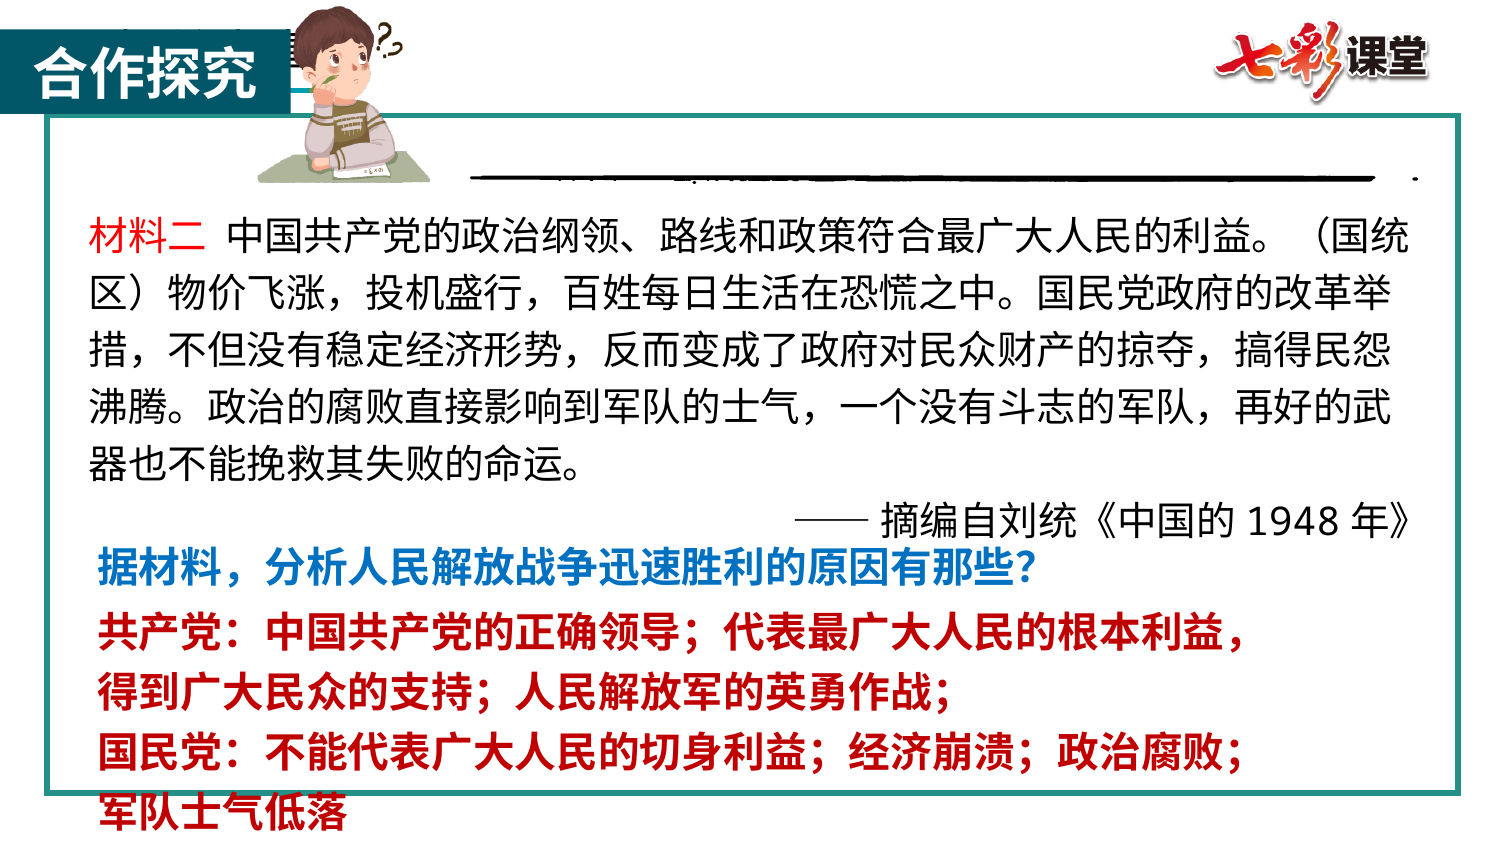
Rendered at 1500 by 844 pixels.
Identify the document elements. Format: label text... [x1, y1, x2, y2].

text_box 合作探究 [0, 29, 252, 114]
text_box 共产党：中国共产党的正确领导；代表最广大人民的根本利益， 得到广大民众的支持；人民解放军的英勇作战； 国民党：不能代表广大人民的切身利益；经济崩溃；政治腐败； 军队士气低落 [85, 589, 1452, 842]
picture [1210, 15, 1434, 106]
picture [252, 0, 439, 186]
text_box 材料二 中国共产党的政治纲领、路线和政策符合最广大人民的利益。（国统区）物价飞涨，投机盛行，百姓每日生活在恐慌之中。国民党政府的改革举措，不但没有稳定经济形势，反而变成了政府对民众财产的掠夺，搞得民怨沸腾。政治的腐败直接影响到军队的士气，一个没有斗志的军队，再好的武器也不能挽救其失败的命运。 ——摘编自刘统《中国的1948年》 [74, 194, 1444, 551]
text_box [471, 176, 1375, 181]
text_box 据材料，分析人民解放战争迅速胜利的原因有那些？ [85, 551, 1110, 597]
